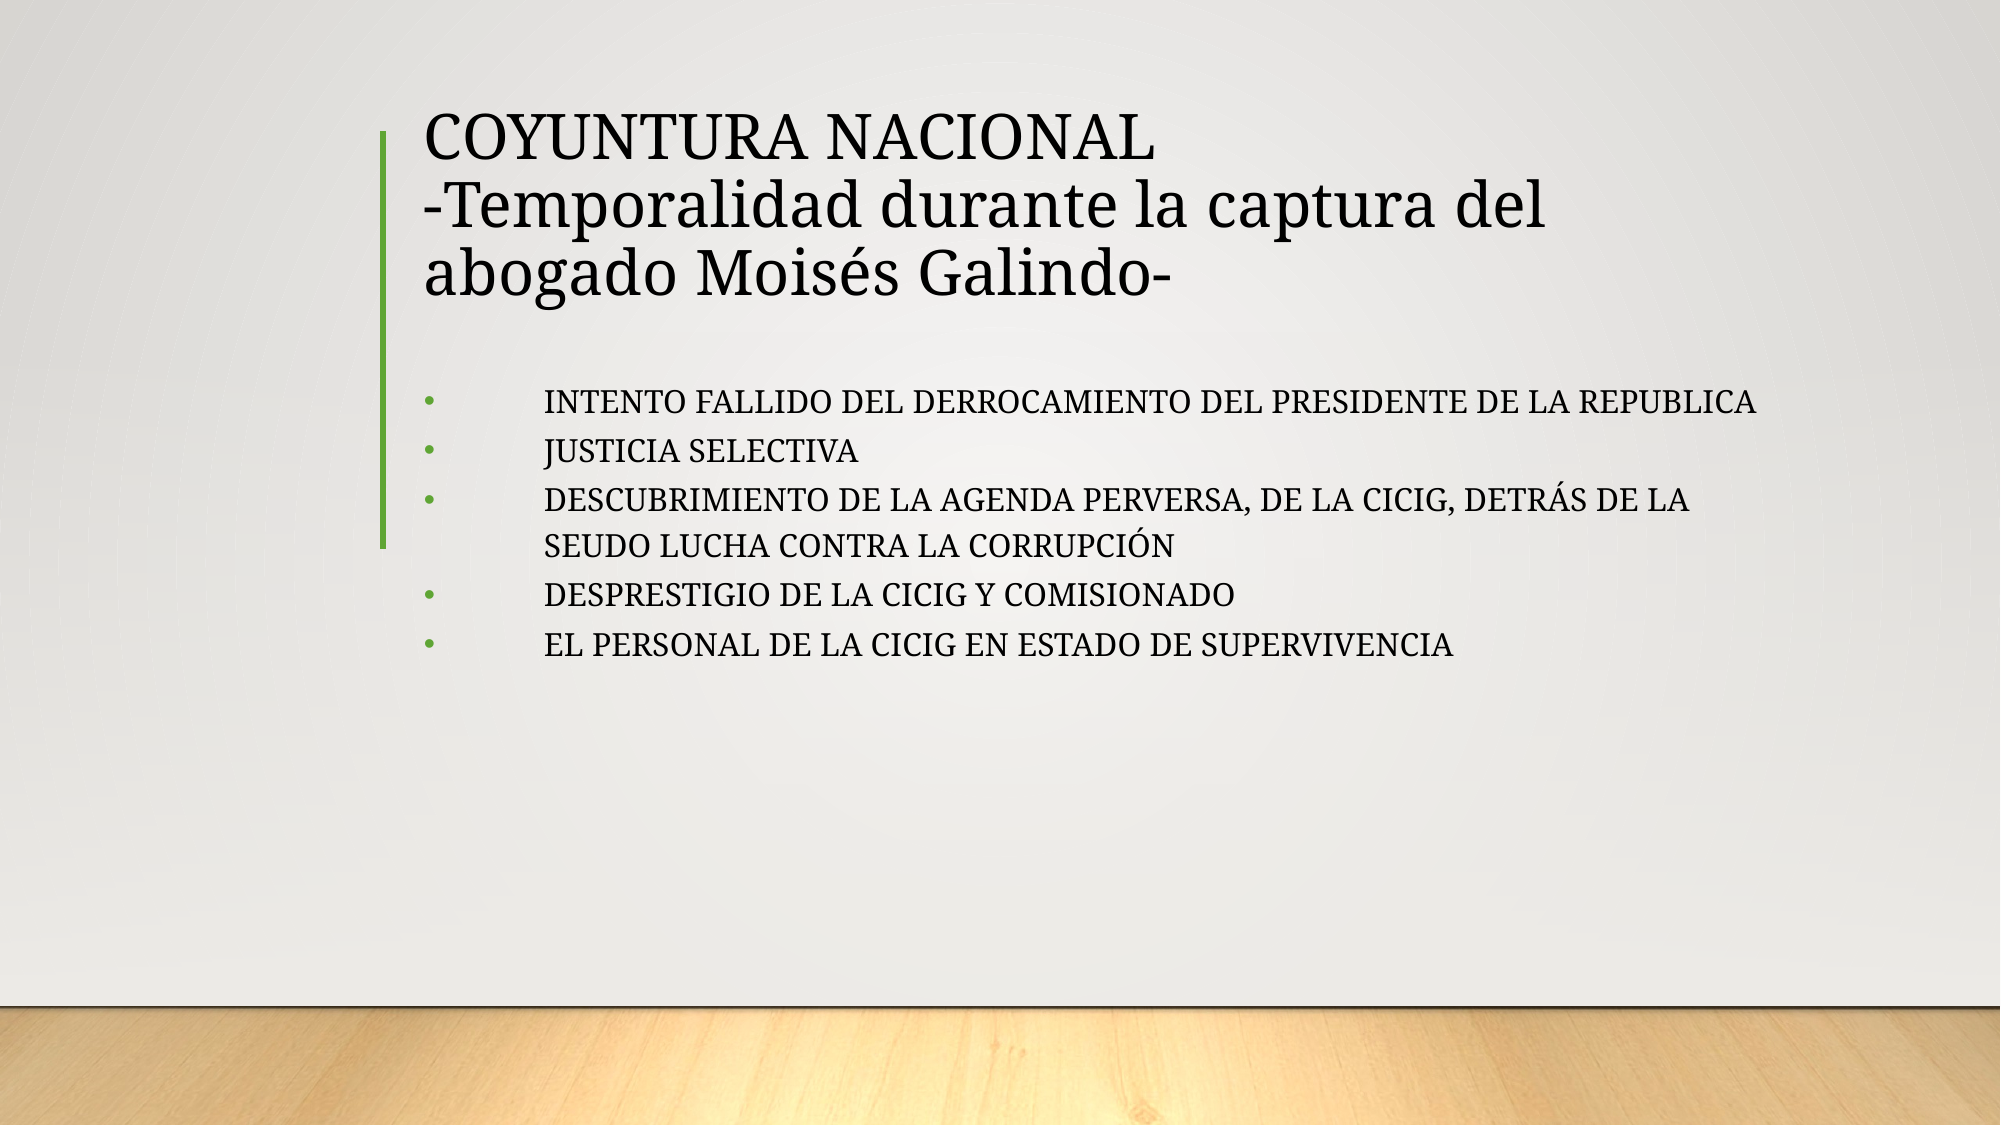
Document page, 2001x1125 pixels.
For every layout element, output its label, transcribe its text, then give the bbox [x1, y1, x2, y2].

subtitle Intento fallido del derrocamiento del presidente de la republica Justicia selectiva DESCUBRIMIENTO DE LA Agenda perversa, DE LA CICIG, detrás de la SEUDO lucha contra la corrupción Desprestigio de la cicig y comisionado EL PERSONAL DE LA CICIG EN ESTADO DE SUPERVIVENCIA [408, 358, 1814, 726]
title COYUNTURA NACIONAL -Temporalidad durante la captura del abogado Moisés Galindo- [408, 97, 1794, 309]
picture [0, 1006, 2000, 1125]
